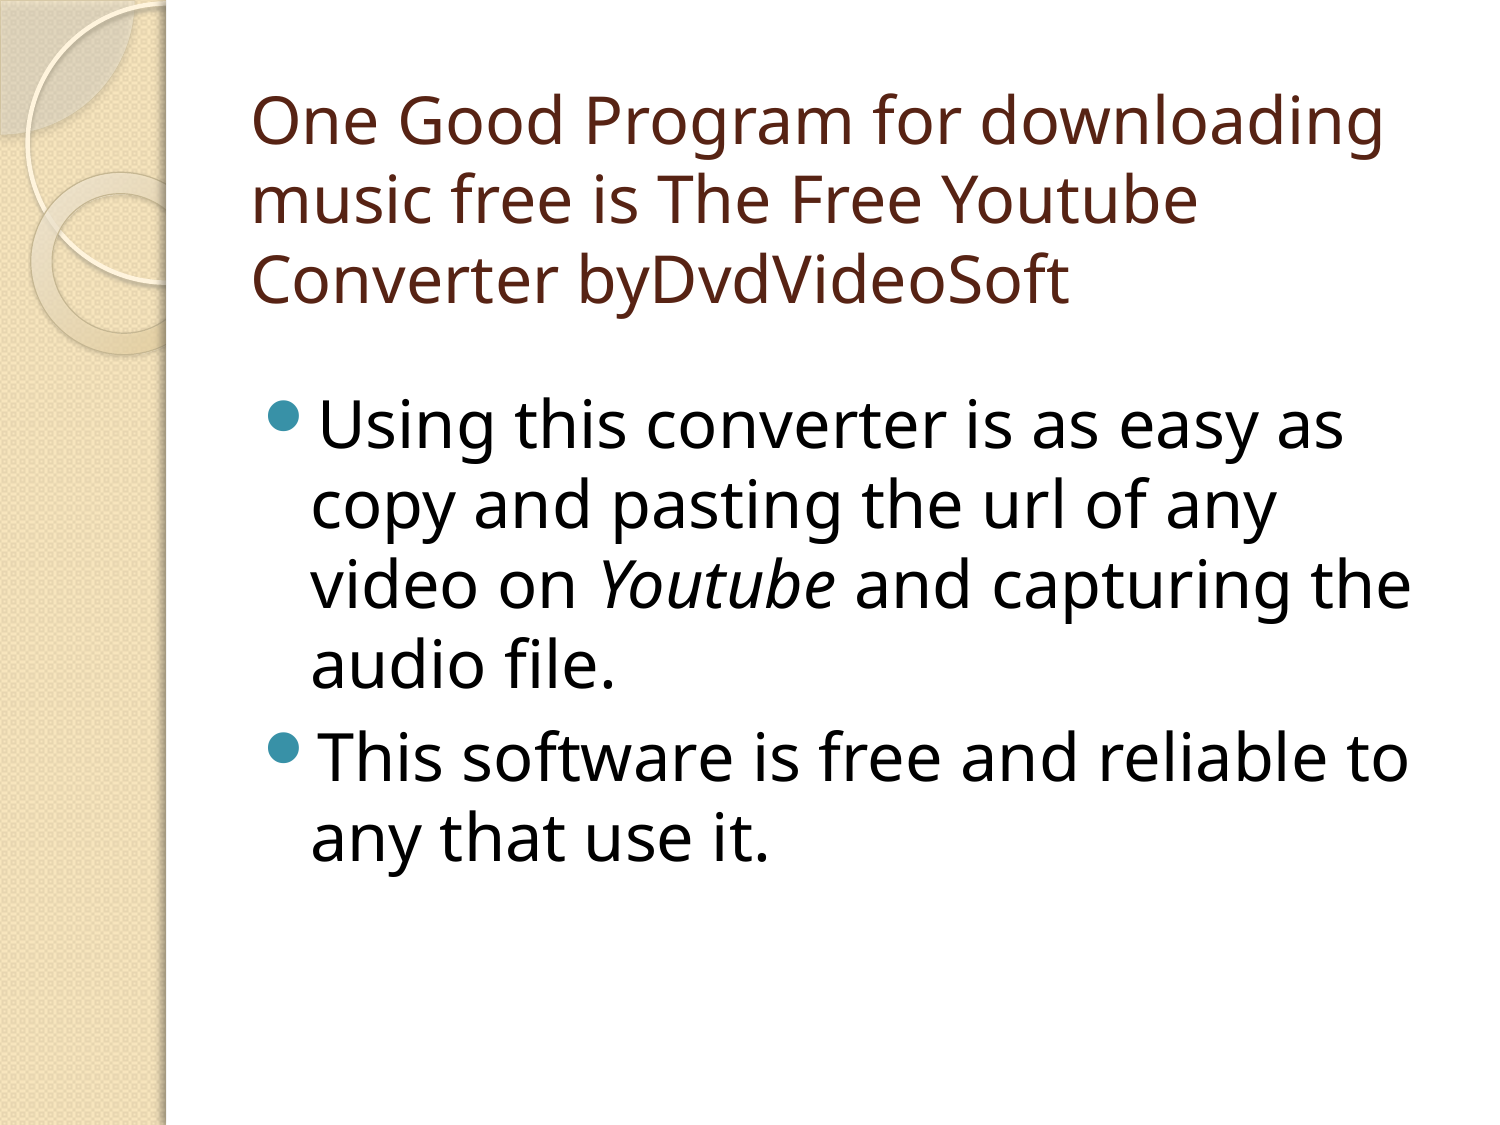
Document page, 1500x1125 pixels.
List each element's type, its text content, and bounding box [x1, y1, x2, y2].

title One Good Program for downloading music free is The Free Youtube Converter byDvdVideoSoft [235, 45, 1466, 350]
list Using this converter is as easy as copy and pasting the url of any video on Youtube and capturing the audio file. This software is free and reliable to any that use it. [235, 375, 1466, 1025]
